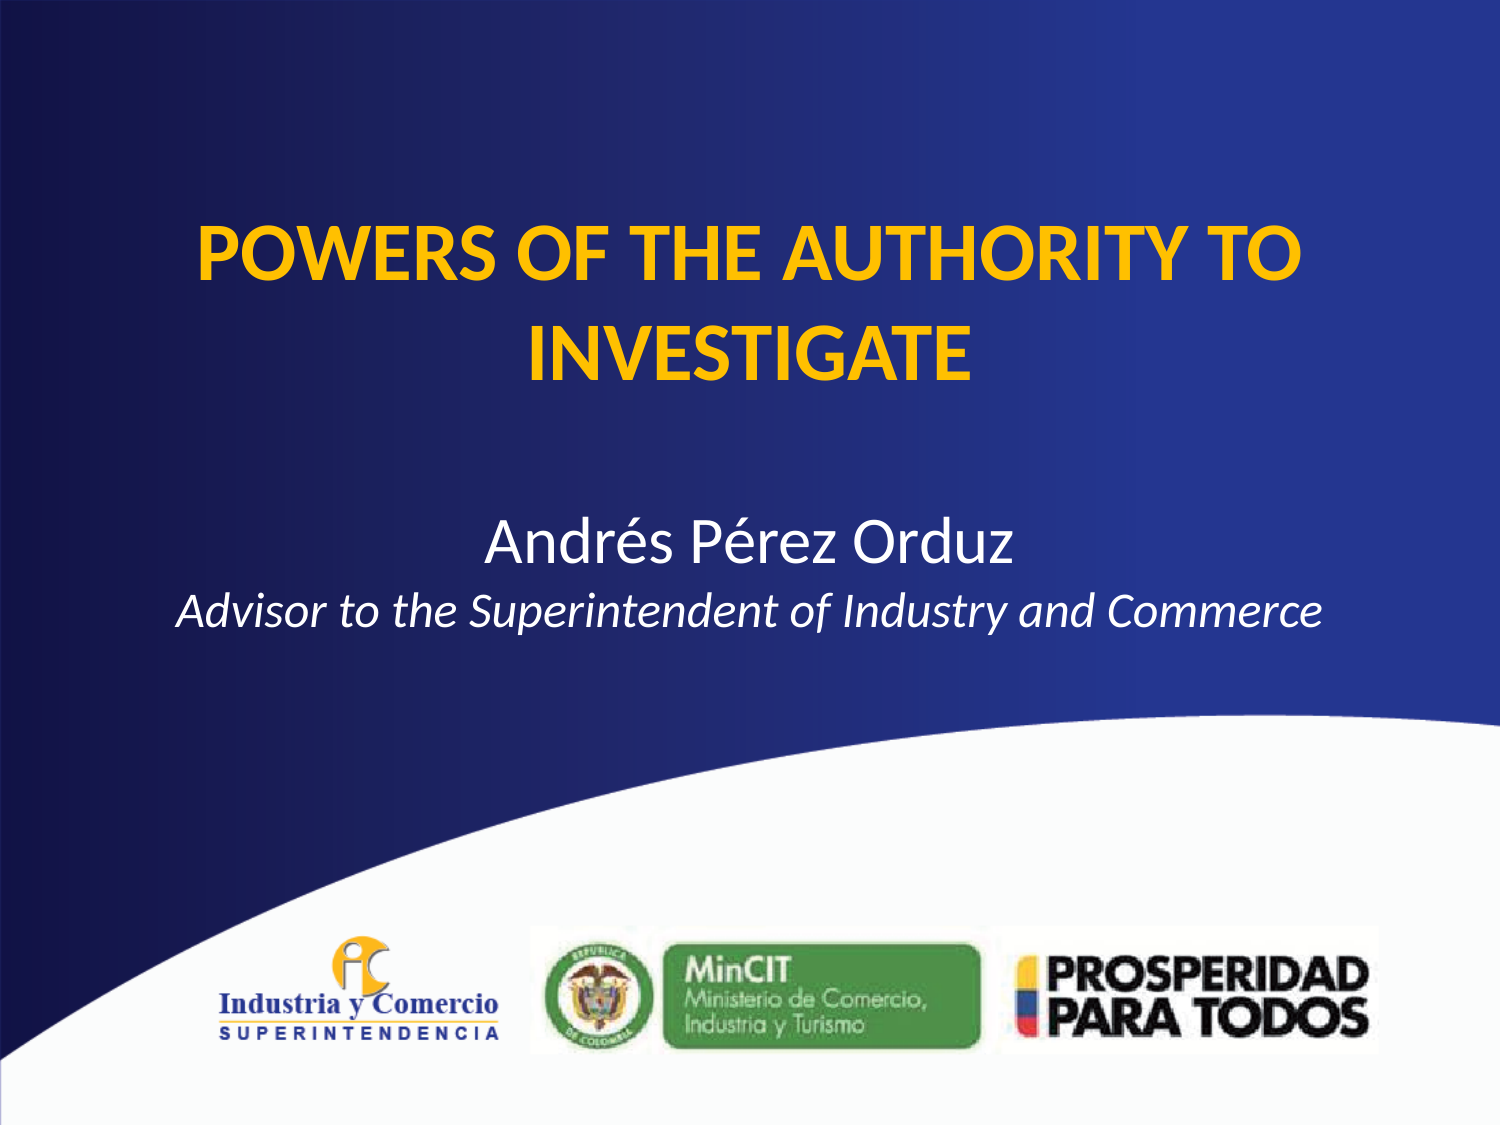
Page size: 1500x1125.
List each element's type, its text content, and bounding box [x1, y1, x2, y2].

picture [0, 0, 1500, 1125]
title POWERS OF THE AUTHORITY TO INVESTIGATE Andrés Pérez Orduz Advisor to the Superintendent of Industry and Commerce [112, 243, 1388, 591]
